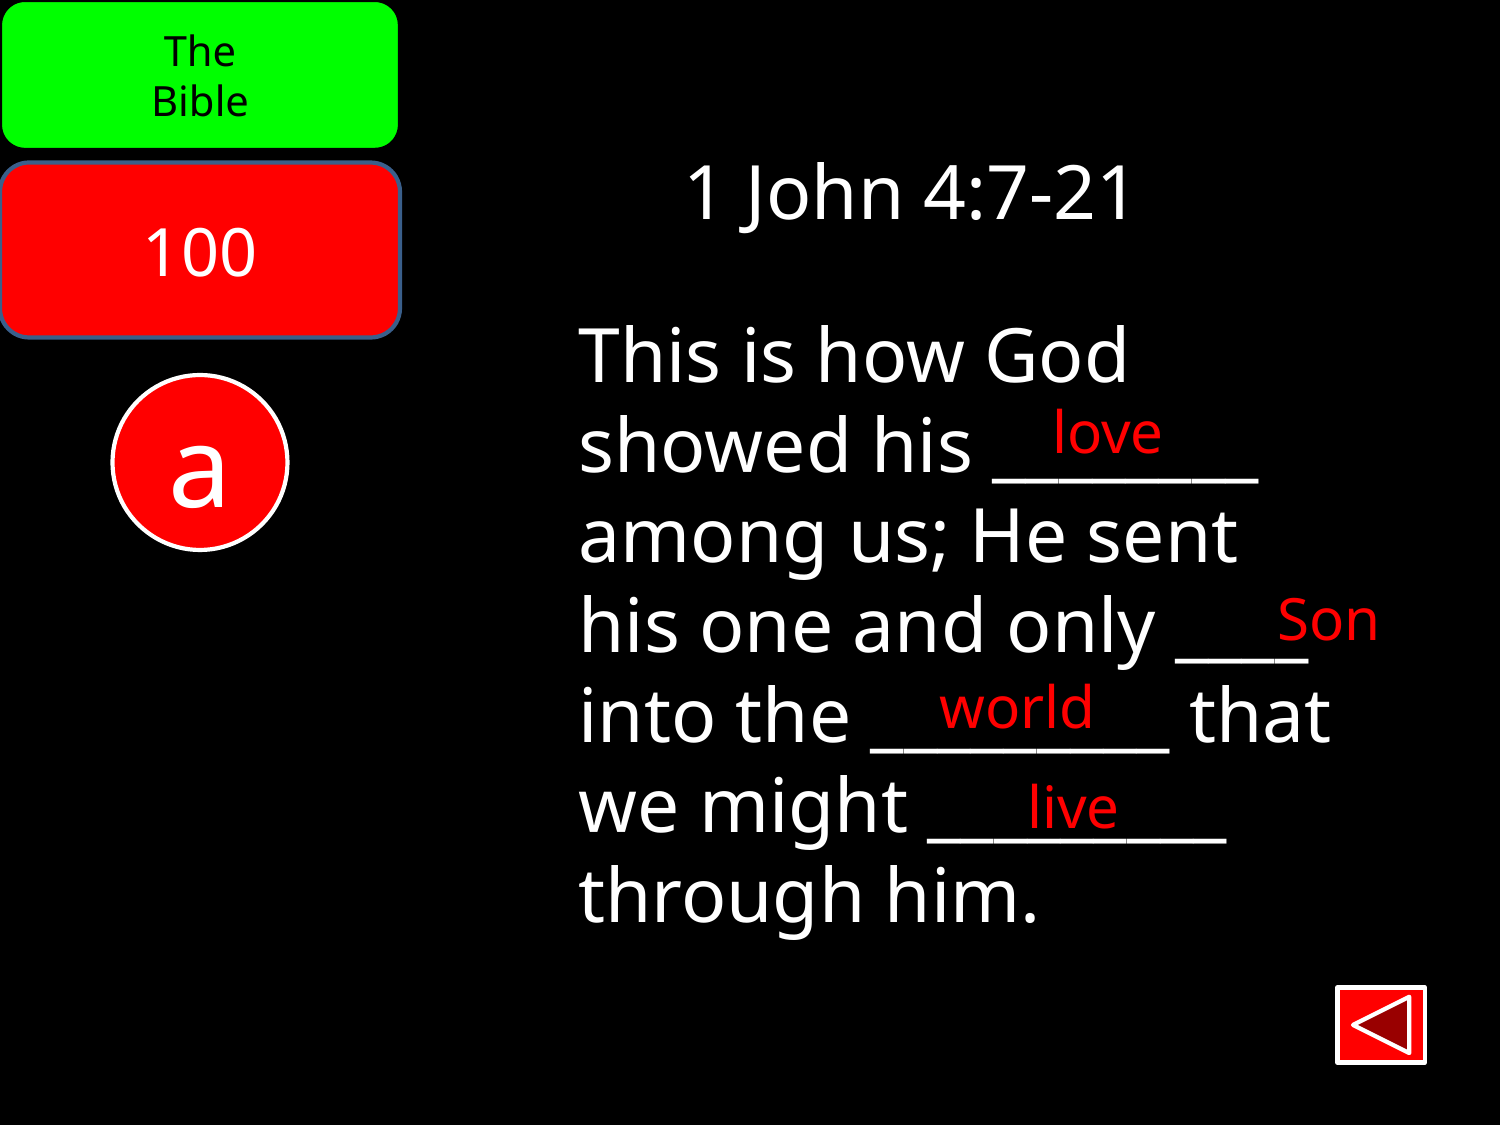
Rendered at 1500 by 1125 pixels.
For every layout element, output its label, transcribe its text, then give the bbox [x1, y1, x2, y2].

text_box 100 [0, 160, 403, 340]
text_box world [924, 662, 1163, 748]
text_box live [1012, 762, 1213, 848]
text_box [1335, 985, 1427, 1065]
text_box This is how God showed his ________ among us; He sent his one and only ____ into the _________ that we might _________ through him. [563, 299, 1347, 945]
text_box The Bible [0, 0, 403, 153]
text_box Son [1262, 575, 1450, 660]
text_box a [110, 372, 290, 553]
text_box 1 John 4:7-21 [668, 137, 1156, 243]
